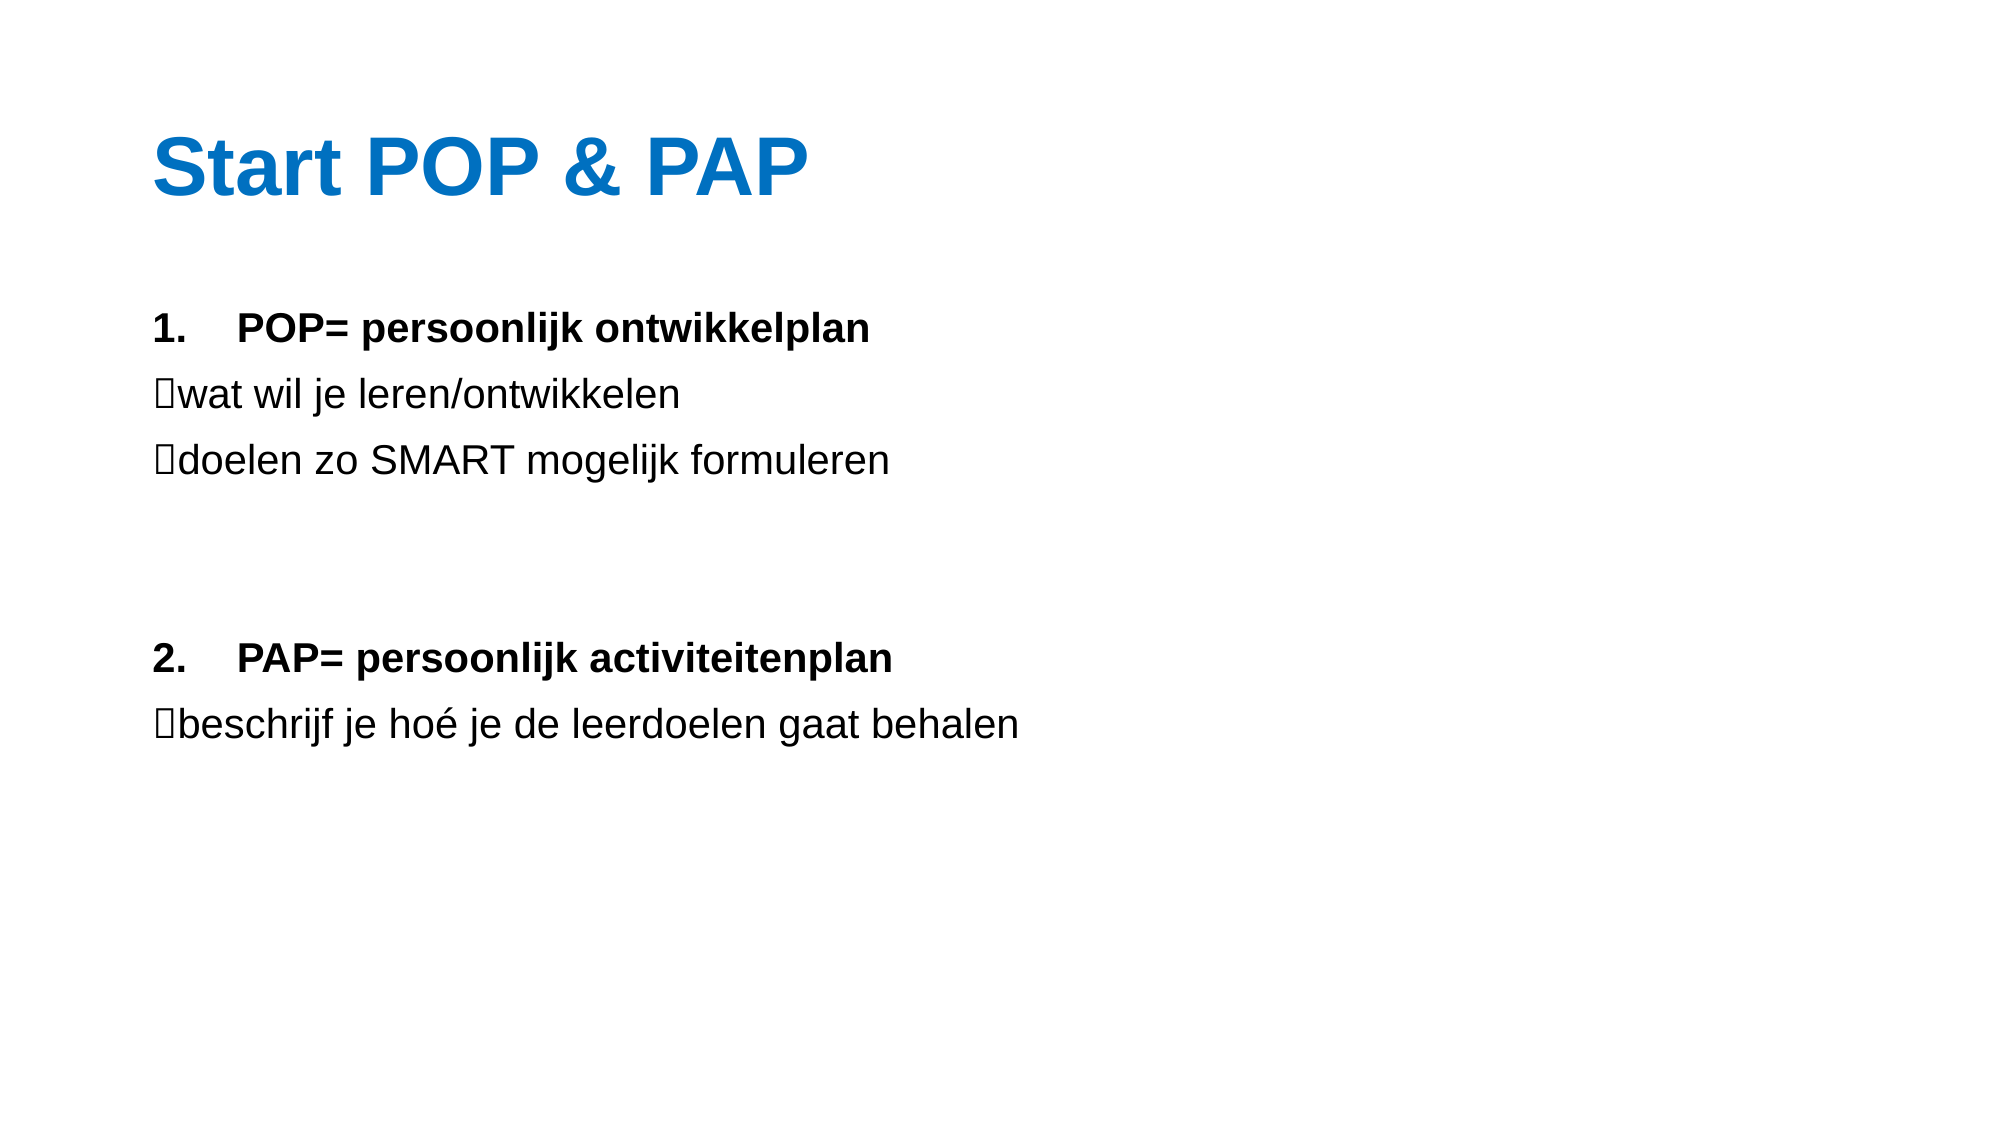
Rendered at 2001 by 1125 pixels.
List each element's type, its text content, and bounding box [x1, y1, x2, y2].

list POP= persoonlijk ontwikkelplan wat wil je leren/ontwikkelen doelen zo SMART mogelijk formuleren PAP= persoonlijk activiteitenplan beschrijf je hoé je de leerdoelen gaat behalen [137, 299, 1863, 1014]
title Start POP & PAP [137, 59, 1863, 278]
